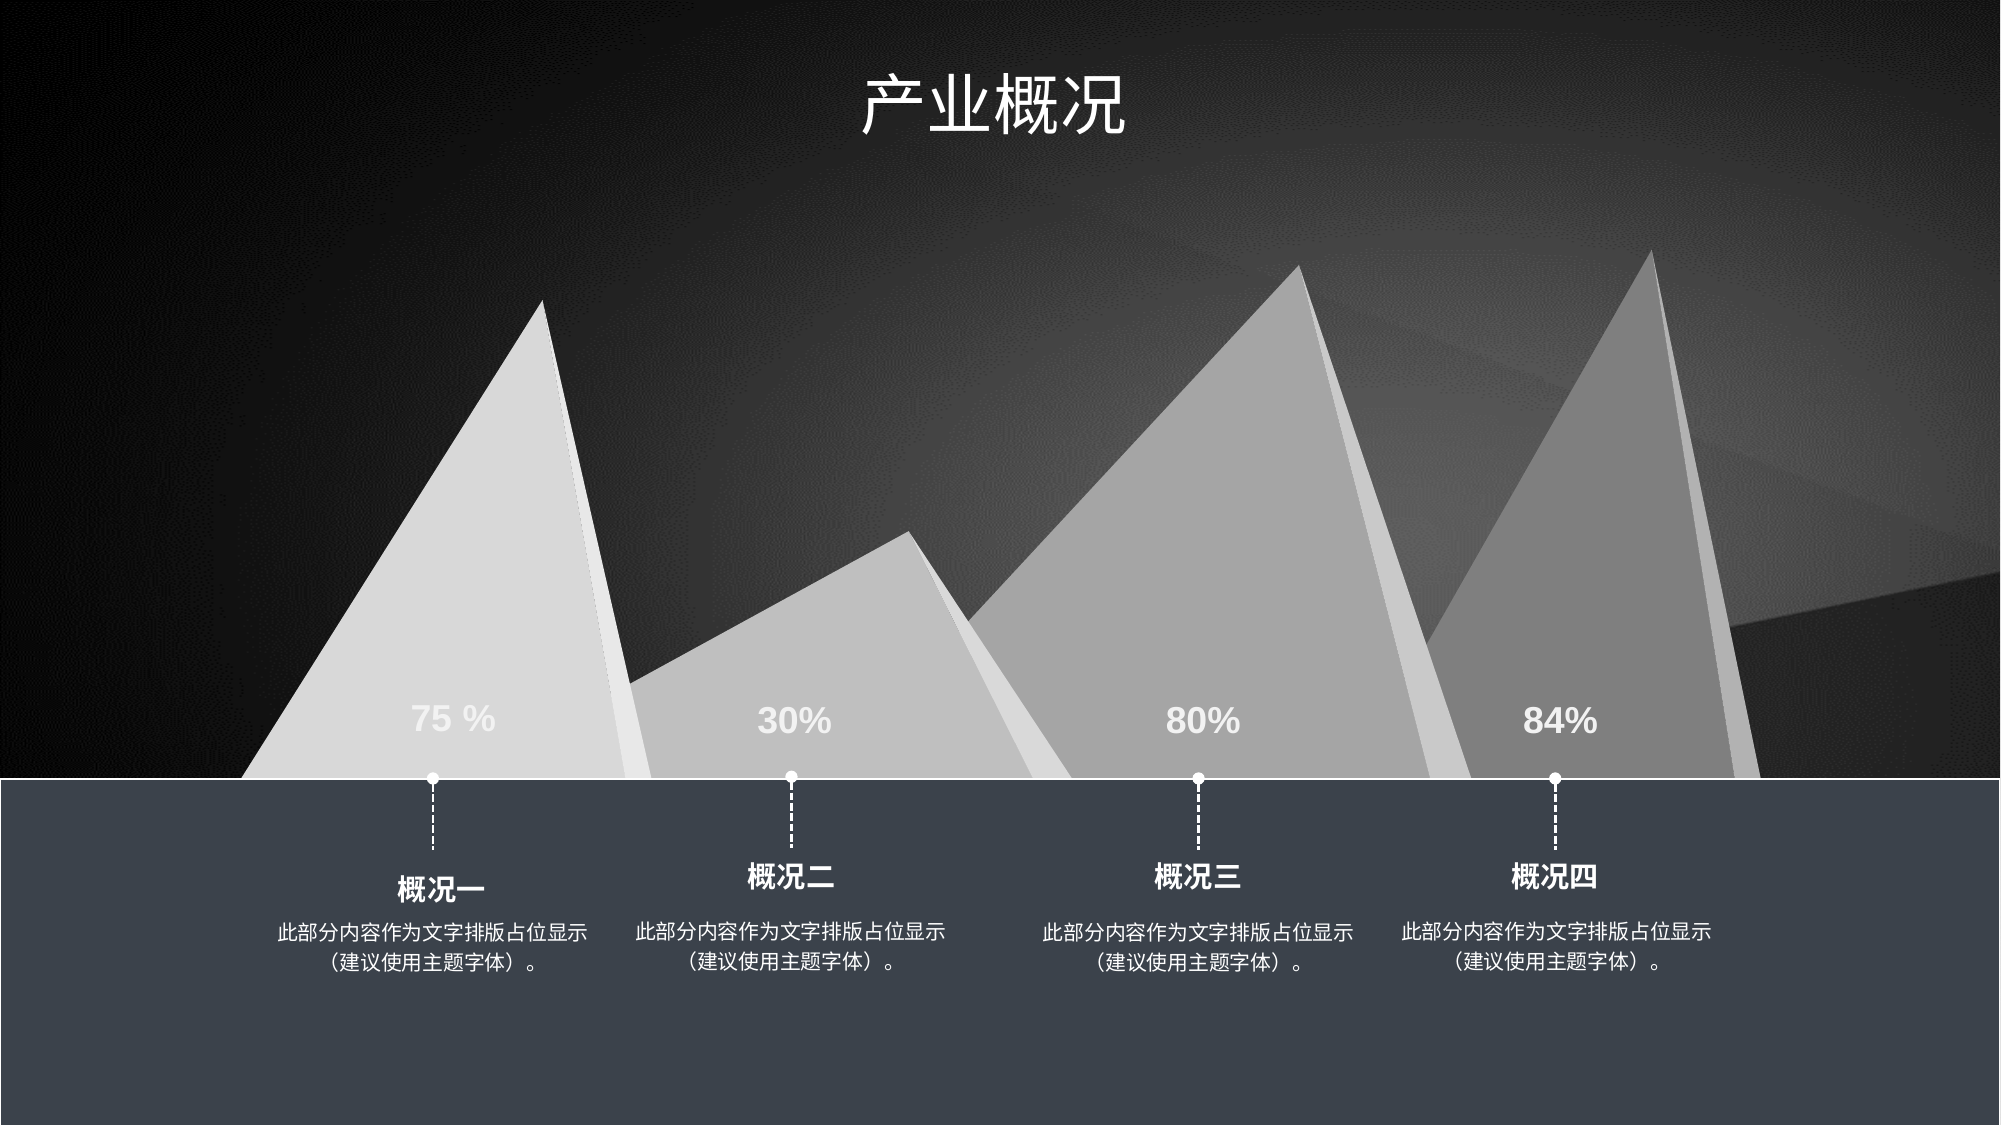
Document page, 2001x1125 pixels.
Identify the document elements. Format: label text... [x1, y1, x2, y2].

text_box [1349, 249, 1762, 780]
text_box 概况二 [687, 850, 895, 902]
text_box 概况三 [1095, 850, 1303, 902]
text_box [652, 531, 1073, 776]
picture [0, 0, 2001, 1125]
text_box 此部分内容作为文字排版占位显示 （建议使用主题字体）。 [618, 906, 963, 998]
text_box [432, 776, 1556, 850]
text_box 此部分内容作为文字排版占位显示 （建议使用主题字体）。 [1026, 907, 1371, 999]
text_box 此部分内容作为文字排版占位显示 （建议使用主题字体）。 [1384, 906, 1729, 998]
text_box 概况四 [1451, 850, 1659, 902]
text_box 概况一 [338, 863, 546, 907]
text_box [0, 778, 2000, 1125]
text_box 产业概况 [845, 55, 1155, 151]
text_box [820, 265, 1472, 776]
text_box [240, 300, 652, 780]
text_box 此部分内容作为文字排版占位显示 （建议使用主题字体）。 [261, 907, 605, 999]
